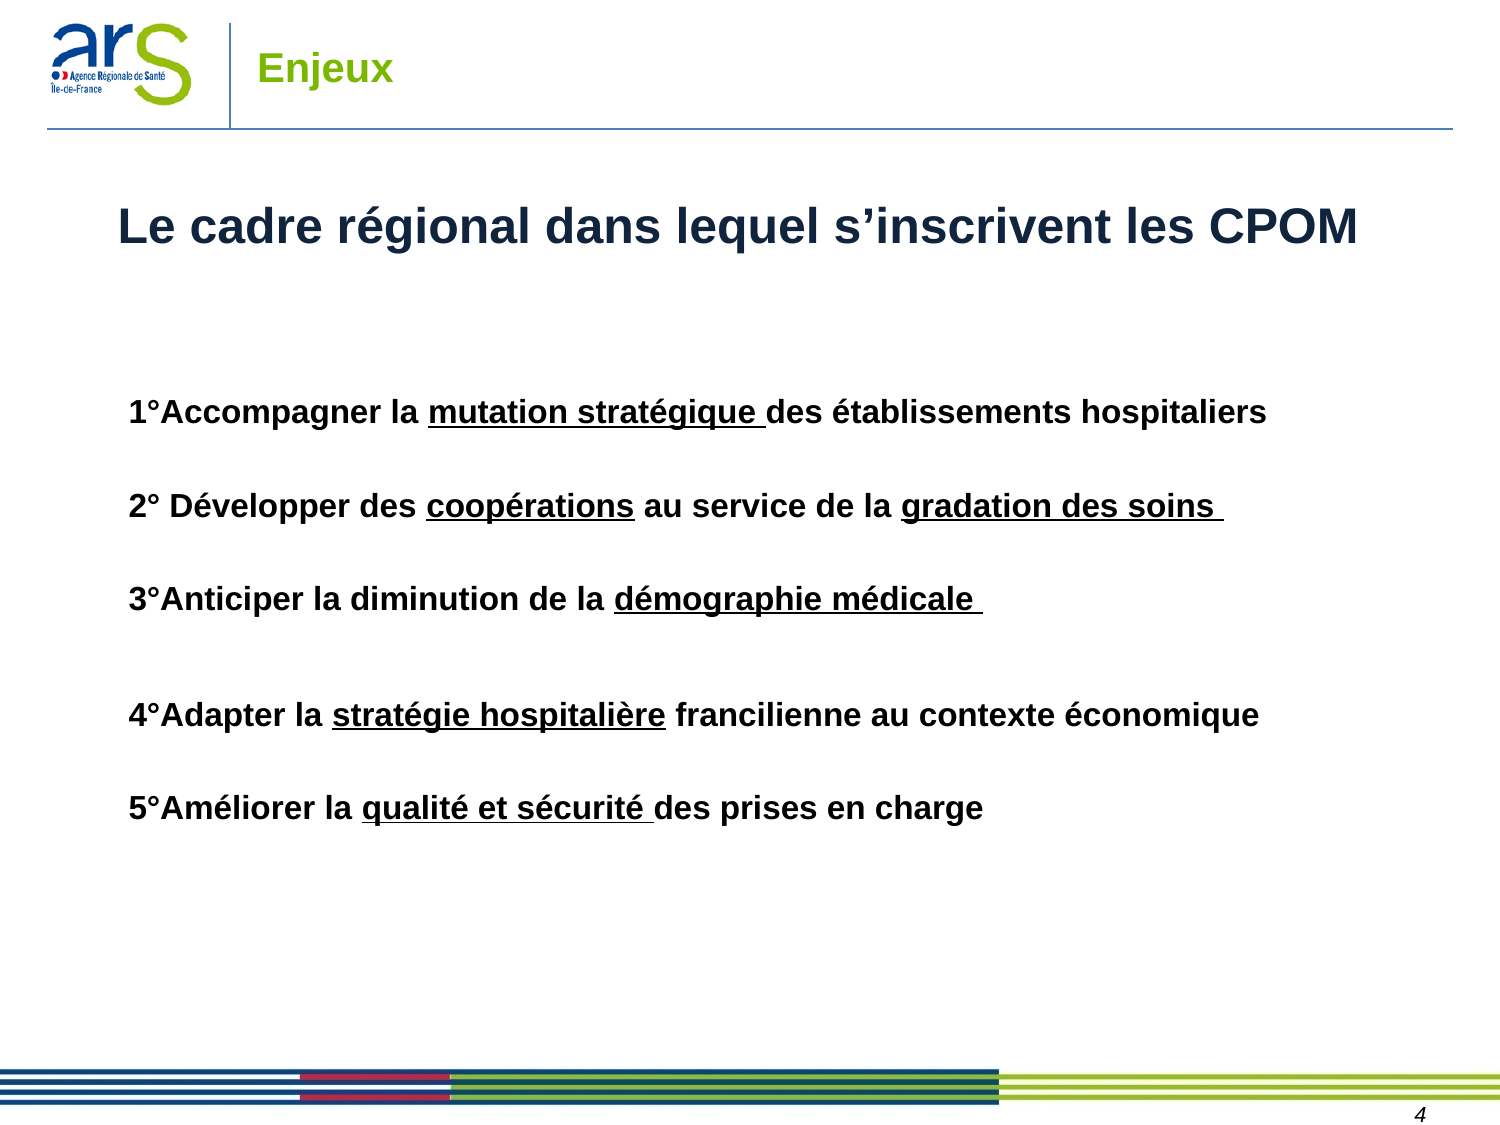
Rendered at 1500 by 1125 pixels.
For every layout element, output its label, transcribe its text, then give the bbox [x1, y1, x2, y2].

picture [1417, 1110, 1423, 1117]
title Enjeux [241, 18, 1426, 114]
picture [0, 1055, 1500, 1118]
list 1°Accompagner la mutation stratégique des établissements hospitaliers 2° Développer des coopérations au service de la gradation des soins 3°Anticiper la diminution de la démographie médicale 4°Adapter la stratégie hospitalière francilienne au contexte économique 5°Améliorer la qualité et sécurité des prises en charge [40, 266, 1460, 1083]
picture [35, 23, 198, 106]
text_box Le cadre régional dans lequel s’inscrivent les CPOM [66, 185, 1425, 263]
